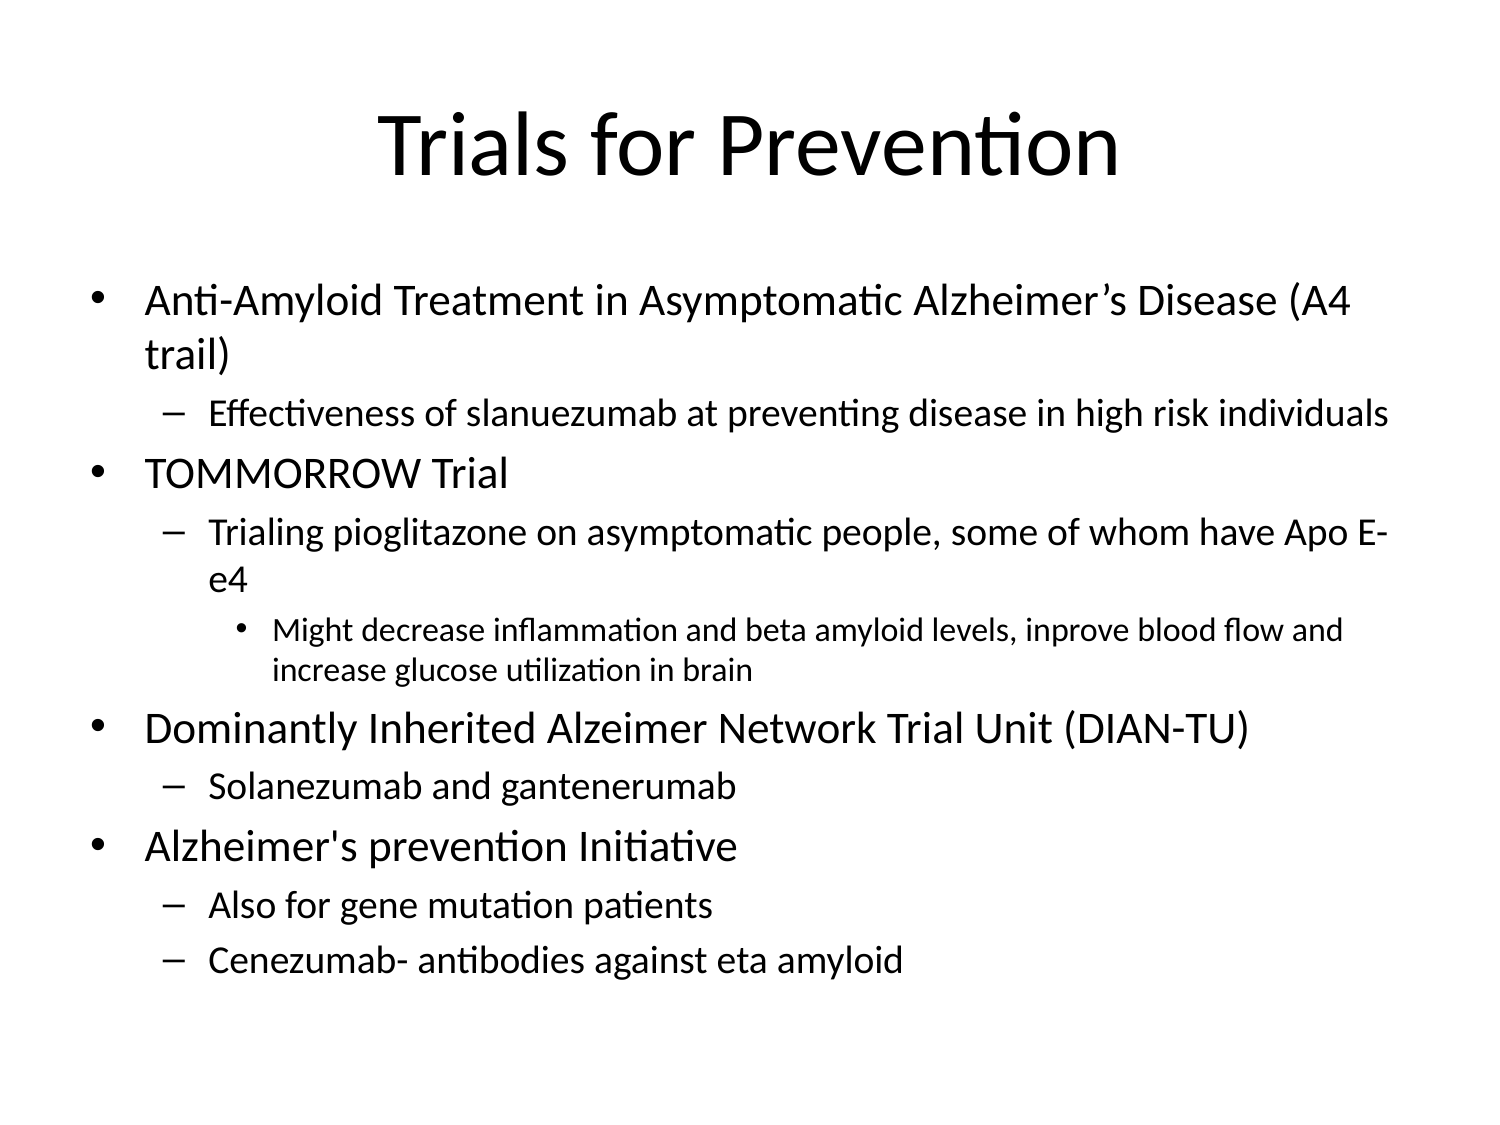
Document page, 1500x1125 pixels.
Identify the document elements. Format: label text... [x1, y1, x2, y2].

list Anti-Amyloid Treatment in Asymptomatic Alzheimer’s Disease (A4 trail) Effectiveness of slanuezumab at preventing disease in high risk individuals TOMMORROW Trial Trialing pioglitazone on asymptomatic people, some of whom have Apo E-e4 Might decrease inflammation and beta amyloid levels, inprove blood flow and increase glucose utilization in brain Dominantly Inherited Alzeimer Network Trial Unit (DIAN-TU) Solanezumab and gantenerumab Alzheimer's prevention Initiative Also for gene mutation patients Cenezumab- antibodies against eta amyloid [75, 262, 1425, 1005]
title Trials for Prevention [75, 45, 1425, 233]
